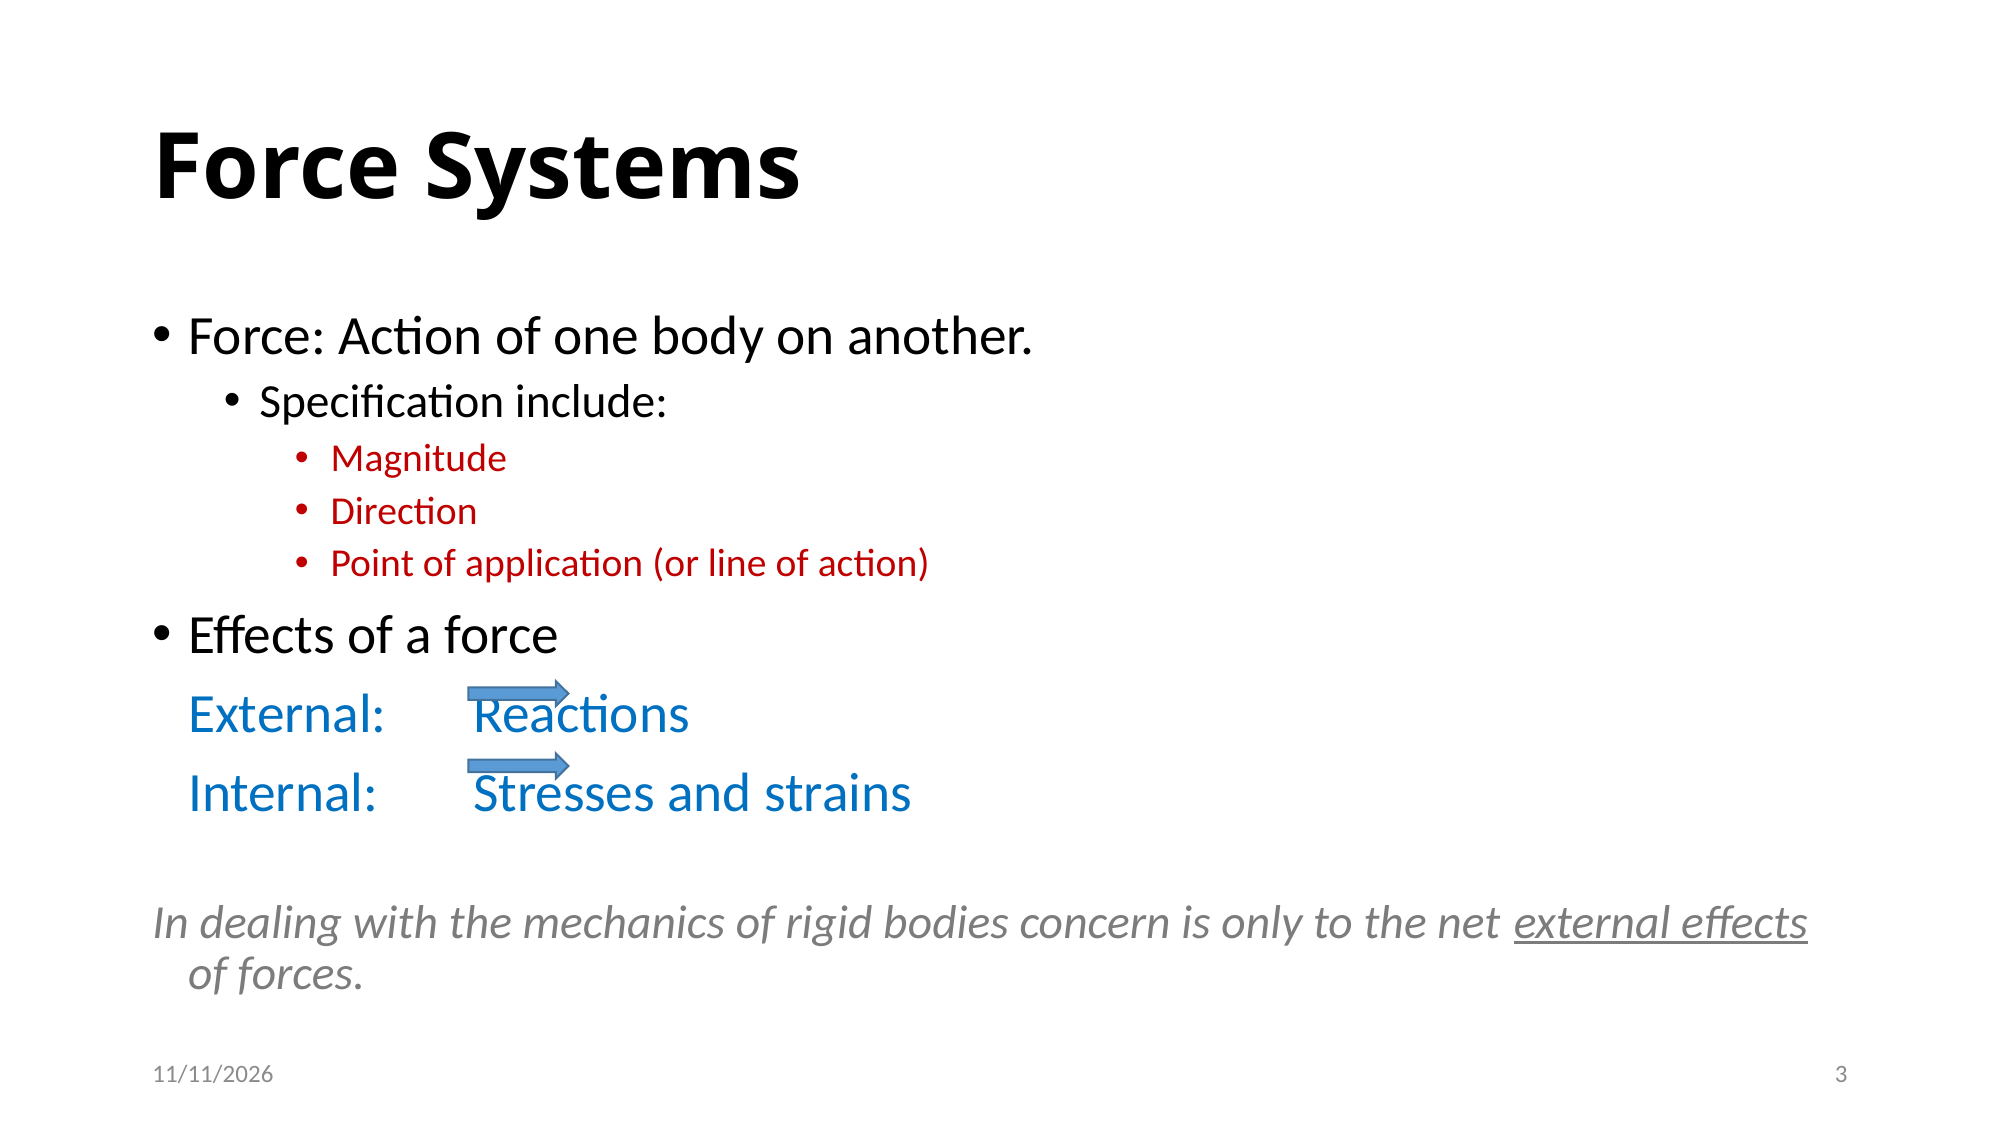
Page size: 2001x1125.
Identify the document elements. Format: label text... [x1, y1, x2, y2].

text_box [467, 750, 570, 781]
title Force Systems [137, 59, 1863, 278]
text_box [467, 678, 570, 709]
list Force: Action of one body on another. Specification include: Magnitude Direction Point of application (or line of action) Effects of a force External: Reactions Internal: Stresses and strains In dealing with the mechanics of rigid bodies concern is only to the net external effects of forces. [137, 299, 1863, 1014]
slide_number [137, 1042, 588, 1103]
slide_number 3 [1412, 1042, 1863, 1103]
